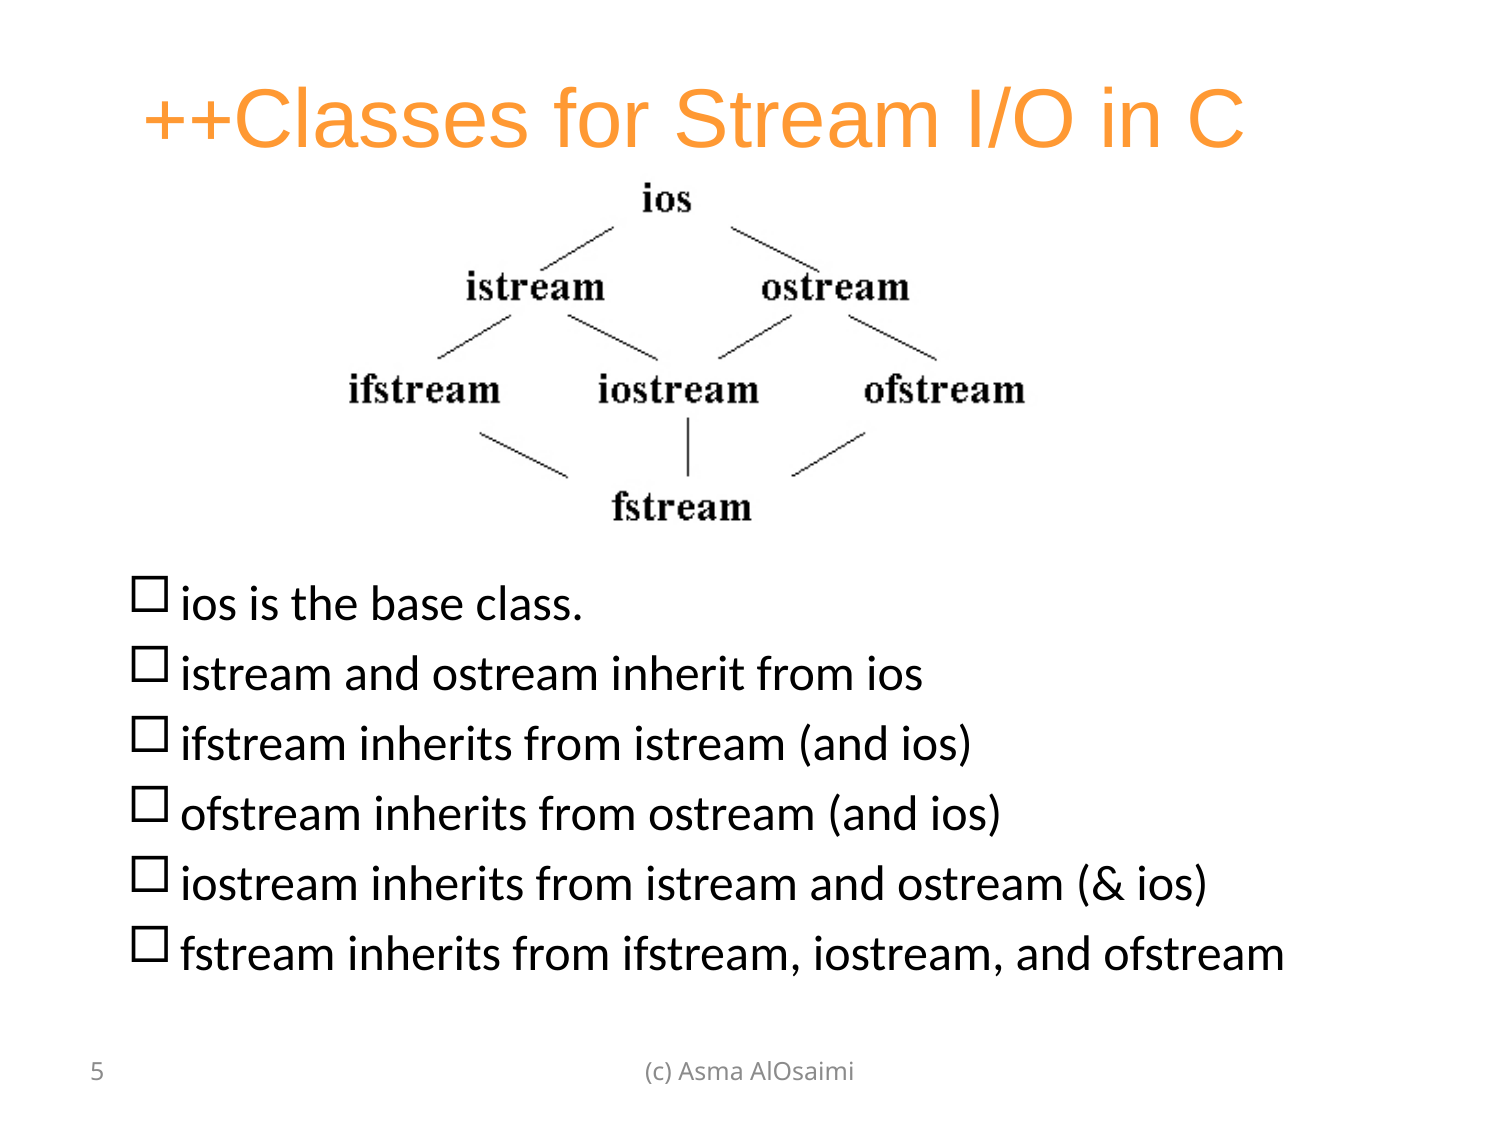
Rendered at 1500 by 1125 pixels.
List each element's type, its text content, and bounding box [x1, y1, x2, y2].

picture [348, 172, 1049, 531]
list ios is the base class. istream and ostream inherit from ios ifstream inherits from istream (and ios) ofstream inherits from ostream (and ios) iostream inherits from istream and ostream (& ios) fstream inherits from ifstream, iostream, and ofstream [112, 562, 1456, 1007]
text_box Classes for Stream I/O in C++ [127, 56, 1263, 172]
slide_number 5 [75, 1042, 425, 1103]
footer (c) Asma AlOsaimi [512, 1042, 988, 1103]
